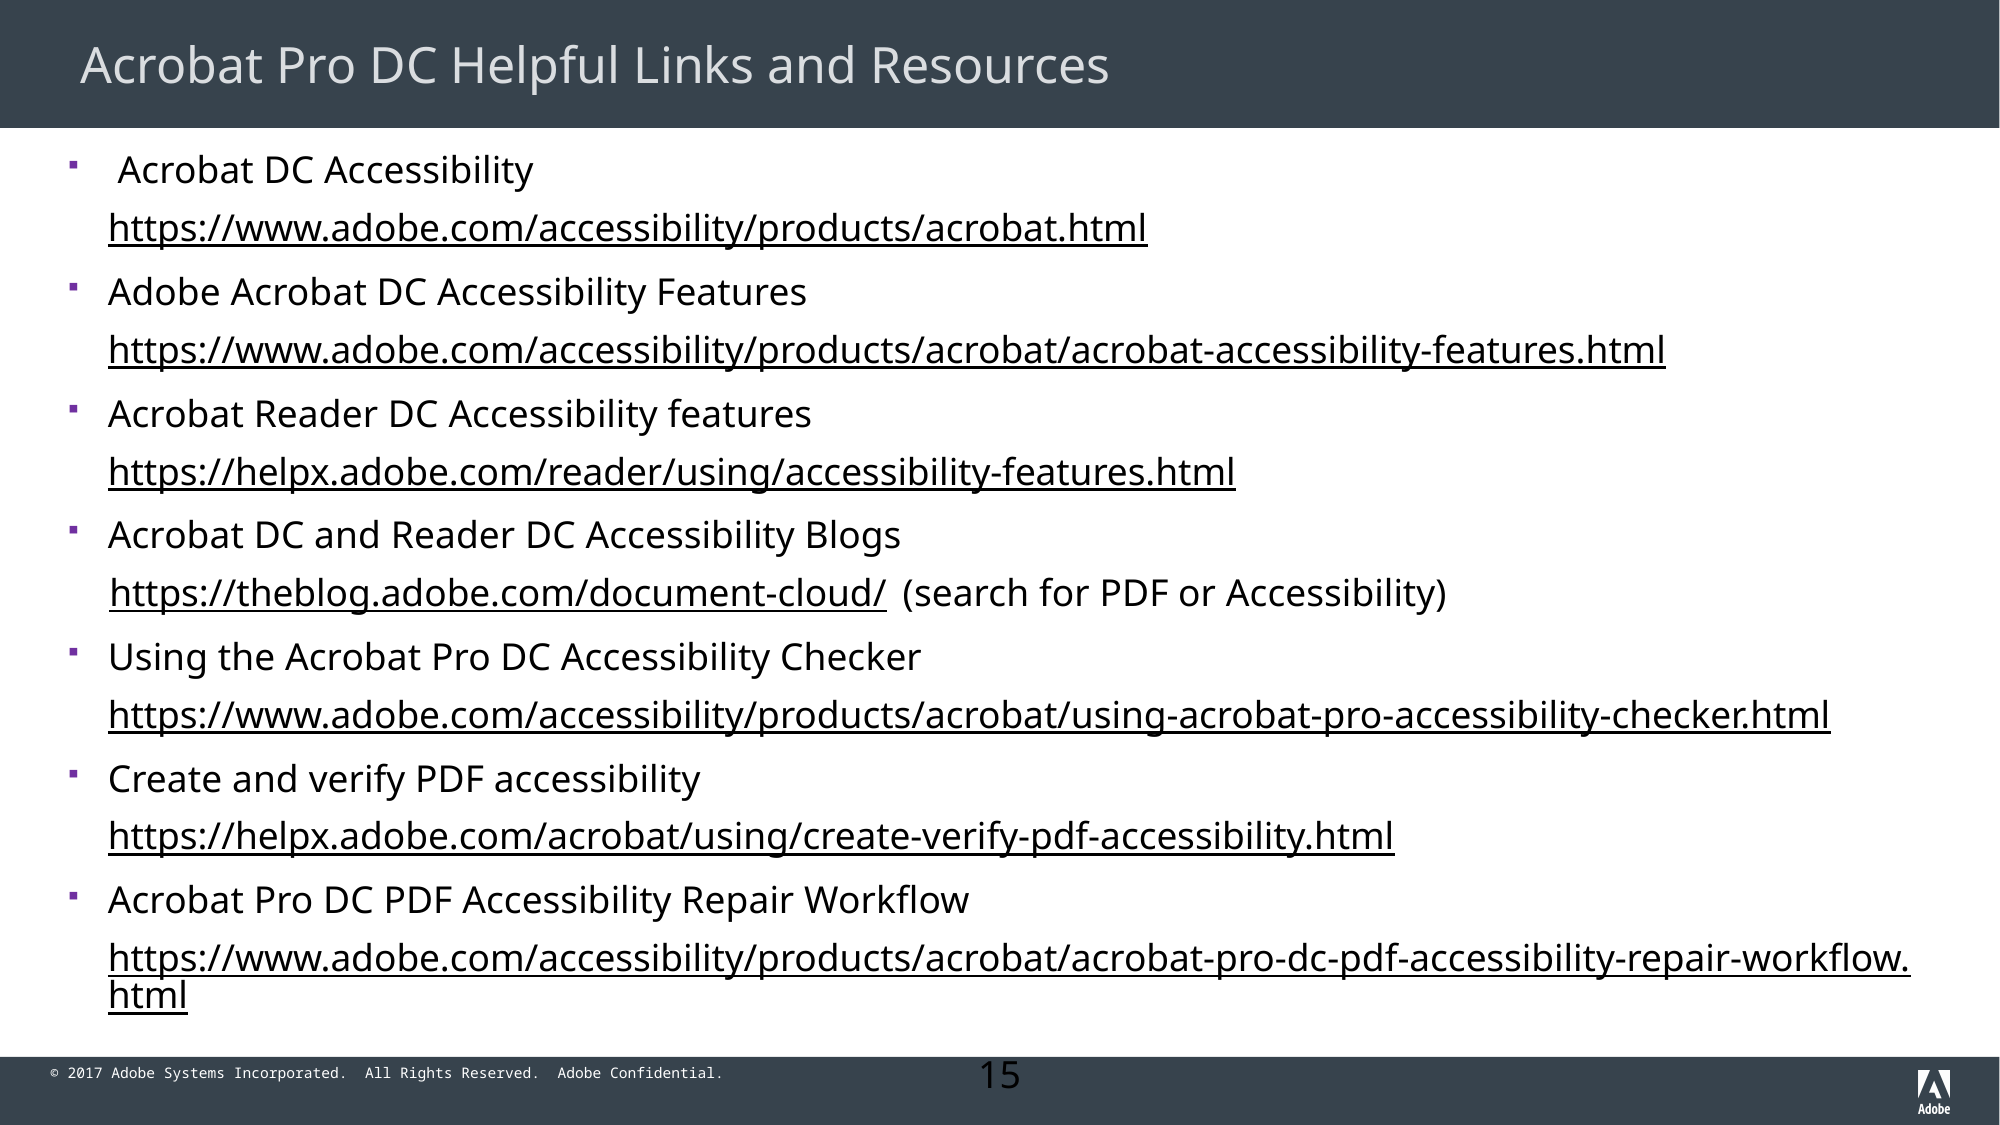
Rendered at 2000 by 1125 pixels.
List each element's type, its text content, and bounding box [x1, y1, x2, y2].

title Acrobat Pro DC Helpful Links and Resources [49, 30, 1950, 98]
list Acrobat DC Accessibility https://www.adobe.com/accessibility/products/acrobat.html Adobe Acrobat DC Accessibility Features https://www.adobe.com/accessibility/products/acrobat/acrobat-accessibility-features.html Acrobat Reader DC Accessibility features https://helpx.adobe.com/reader/using/accessibility-features.html Acrobat DC and Reader DC Accessibility Blogs https://theblog.adobe.com/document-cloud/ (search for PDF or Accessibility) Using the Acrobat Pro DC Accessibility Checker https://www.adobe.com/accessibility/products/acrobat/using-acrobat-pro-accessibility-checker.html Create and verify PDF accessibility https://helpx.adobe.com/acrobat/using/create-verify-pdf-accessibility.html Acrobat Pro DC PDF Accessibility Repair Workflow https://www.adobe.com/accessibility/products/acrobat/acrobat-pro-dc-pdf-accessibility-repair-workflow.html [49, 137, 1950, 1043]
slide_number 15 [916, 1062, 1083, 1091]
picture [1918, 1070, 1950, 1114]
